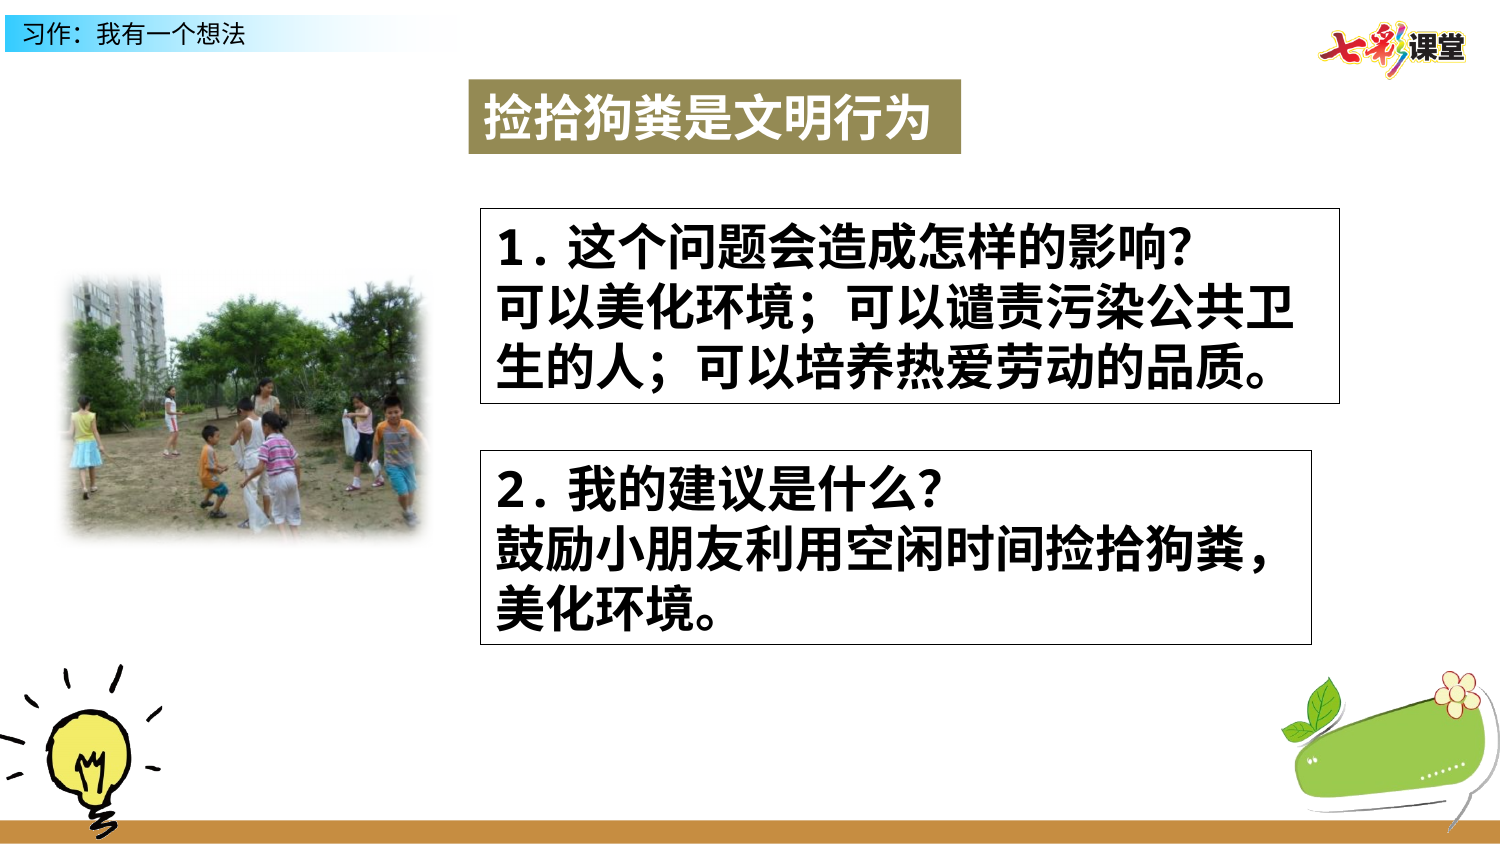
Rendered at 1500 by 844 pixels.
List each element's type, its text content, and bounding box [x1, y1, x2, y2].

text_box 1.这个问题会造成怎样的影响？ 可以美化环境；可以谴责污染公共卫生的人；可以培养热爱劳动的品质。 [480, 208, 1340, 404]
picture [0, 653, 178, 844]
picture [54, 268, 434, 549]
picture [1316, 20, 1468, 80]
text_box 2.我的建议是什么？ 鼓励小朋友利用空闲时间捡拾狗粪，美化环境。 [480, 450, 1312, 645]
text_box 捡拾狗粪是文明行为 [468, 79, 962, 154]
picture [1277, 671, 1500, 833]
